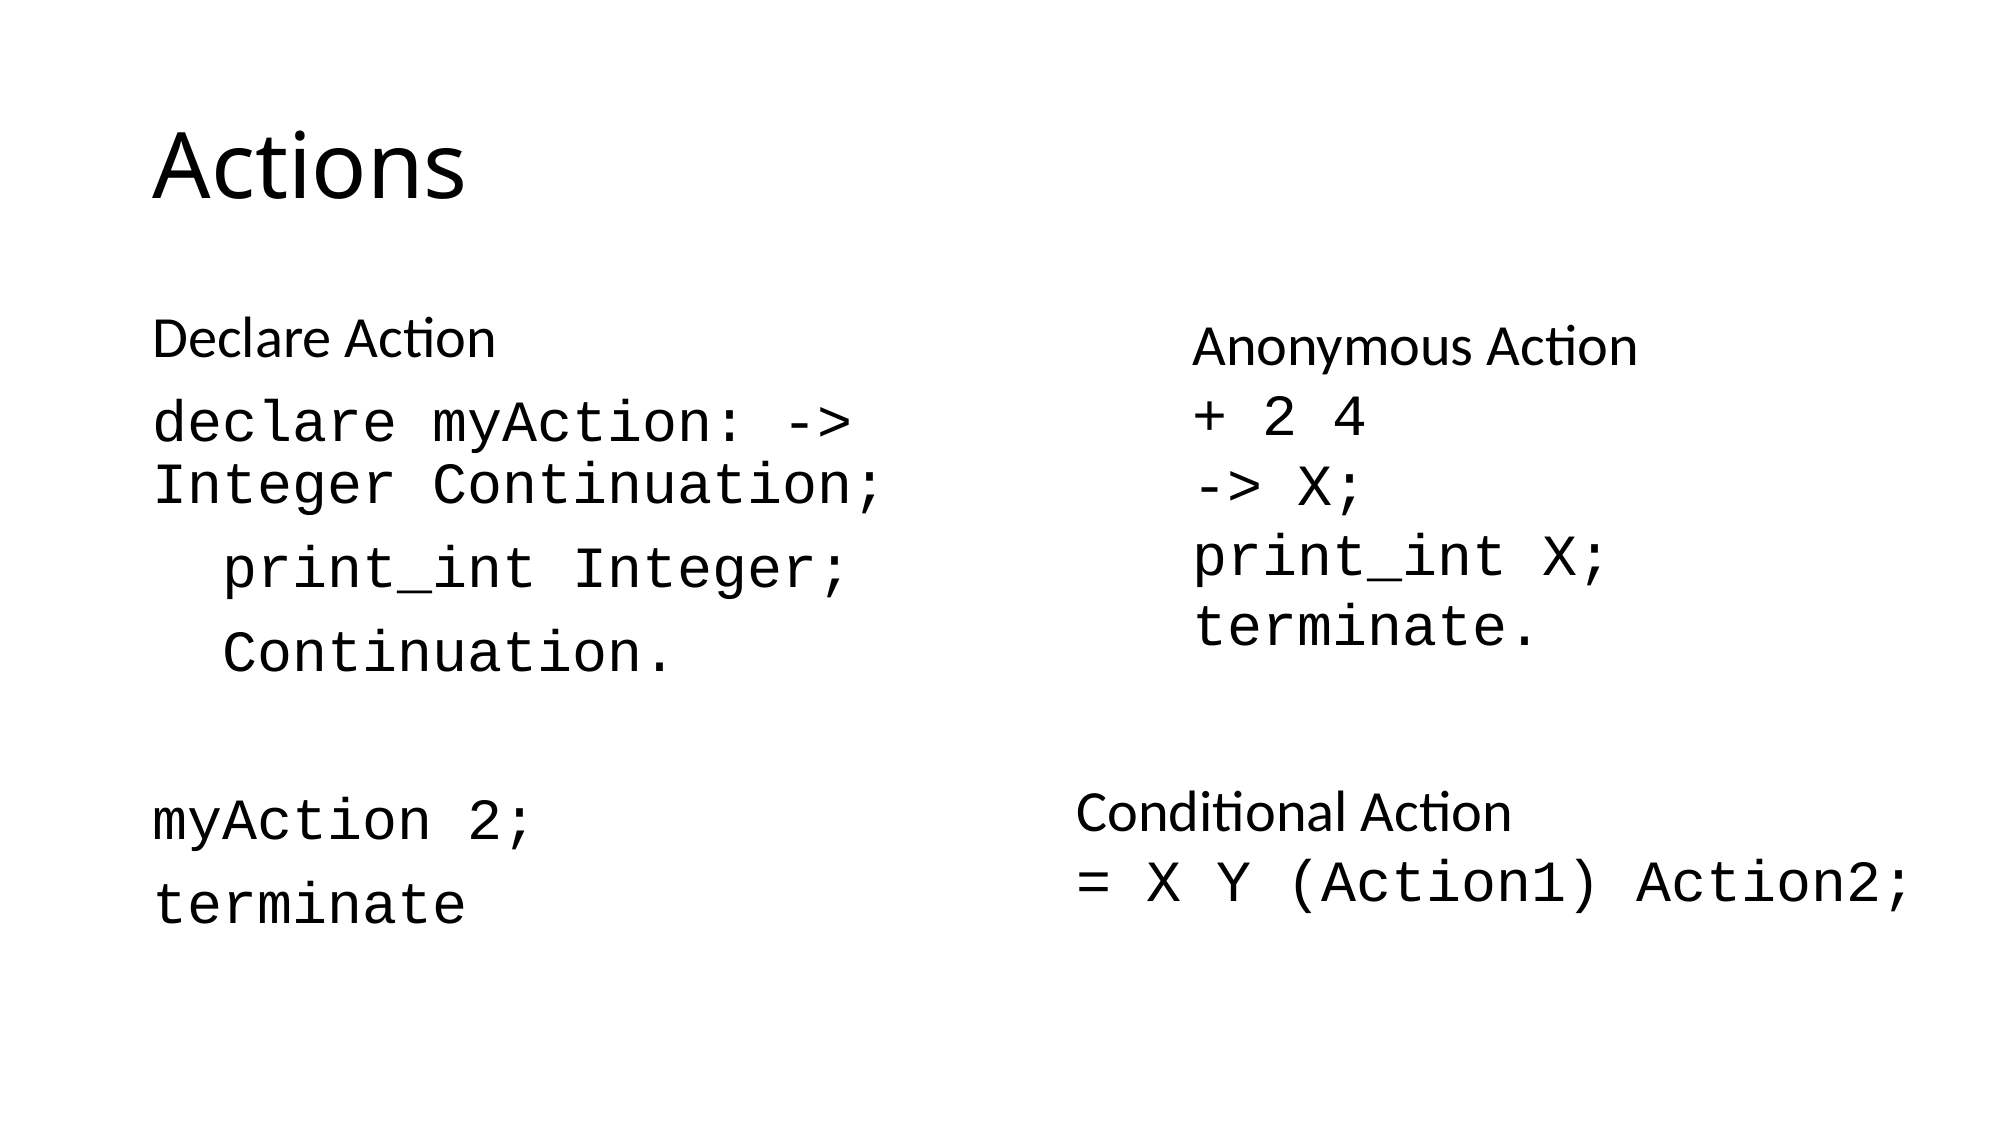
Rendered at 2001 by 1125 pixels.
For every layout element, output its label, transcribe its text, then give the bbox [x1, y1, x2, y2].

text_box Anonymous Action + 2 4 -> X; print_int X; terminate. [1177, 299, 1963, 665]
text_box Conditional Action = X Y (Action1) Action2; [1062, 766, 2000, 991]
list Declare Action declare myAction: -> Integer Continuation; print_int Integer; Continuation. myAction 2; terminate [137, 299, 1109, 1014]
title Actions [137, 59, 1863, 278]
